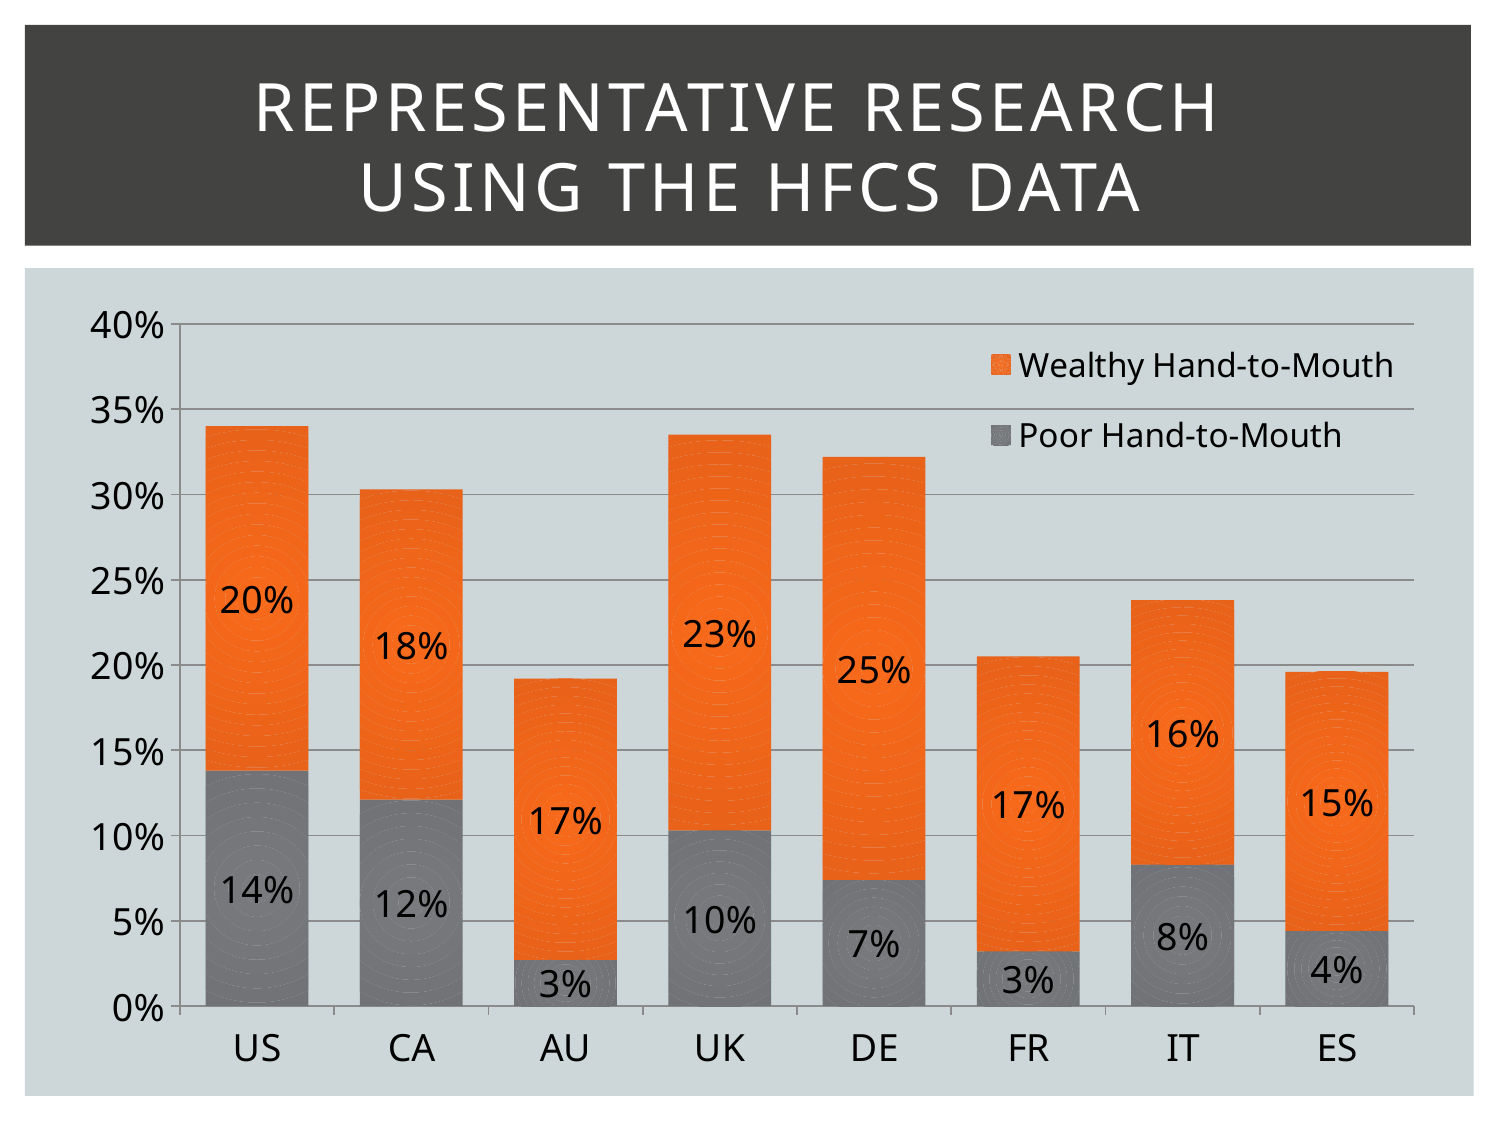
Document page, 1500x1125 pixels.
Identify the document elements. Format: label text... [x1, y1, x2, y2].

chart [62, 281, 1442, 1089]
title Representative Research Using the HFCS Data [62, 58, 1438, 232]
